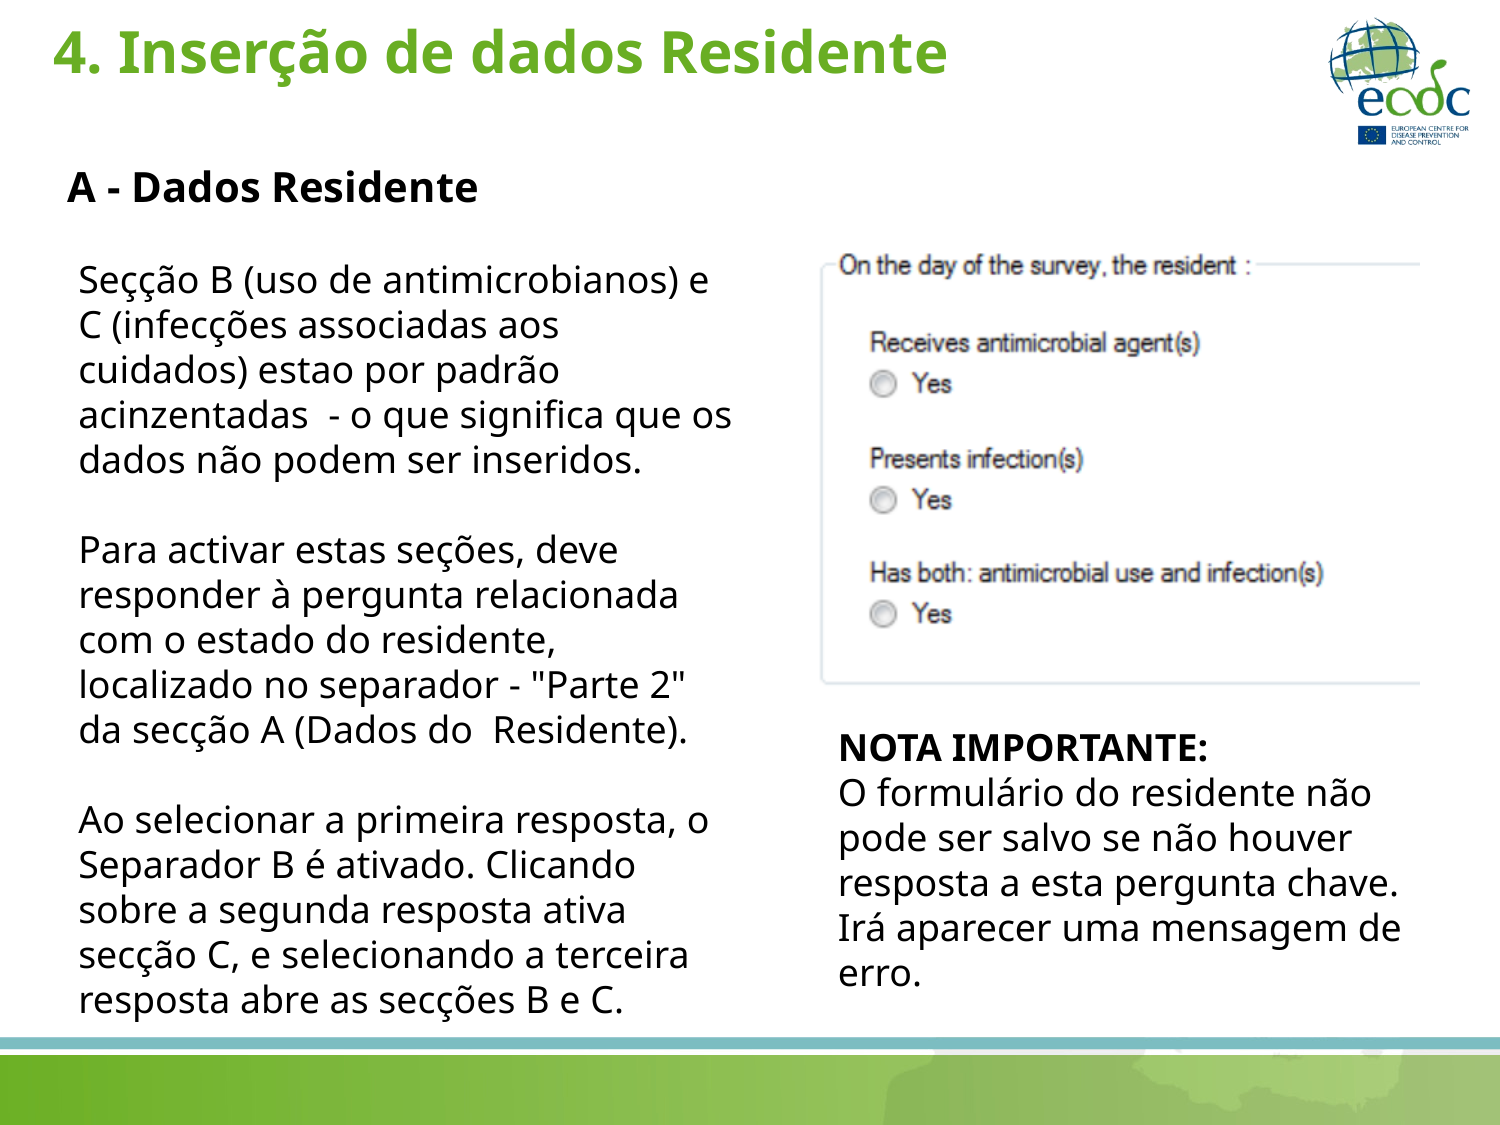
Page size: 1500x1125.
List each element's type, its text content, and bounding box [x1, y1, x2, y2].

picture [1328, 17, 1473, 148]
title 4. Inserção de dados Residente [53, 23, 1404, 159]
text_box Seçção B (uso de antimicrobianos) e C (infecções associadas aos cuidados) estao por padrão acinzentadas - o que significa que os dados não podem ser inseridos. Para activar estas seções, deve responder à pergunta relacionada com o estado do residente, localizado no separador - "Parte 2" da secção A (Dados do Residente). Ao selecionar a primeira resposta, o Separador B é ativado. Clicando sobre a segunda resposta ativa secção C, e selecionando a terceira resposta abre as secções B e C. [63, 249, 751, 1029]
picture [810, 237, 1420, 701]
picture [0, 1037, 1500, 1125]
text_box A - Dados Residente [53, 153, 1351, 219]
list [63, 177, 1463, 1024]
text_box NOTA IMPORTANTE: O formulário do residente não pode ser salvo se não houver resposta a esta pergunta chave. Irá aparecer uma mensagem de erro. [823, 716, 1441, 1047]
